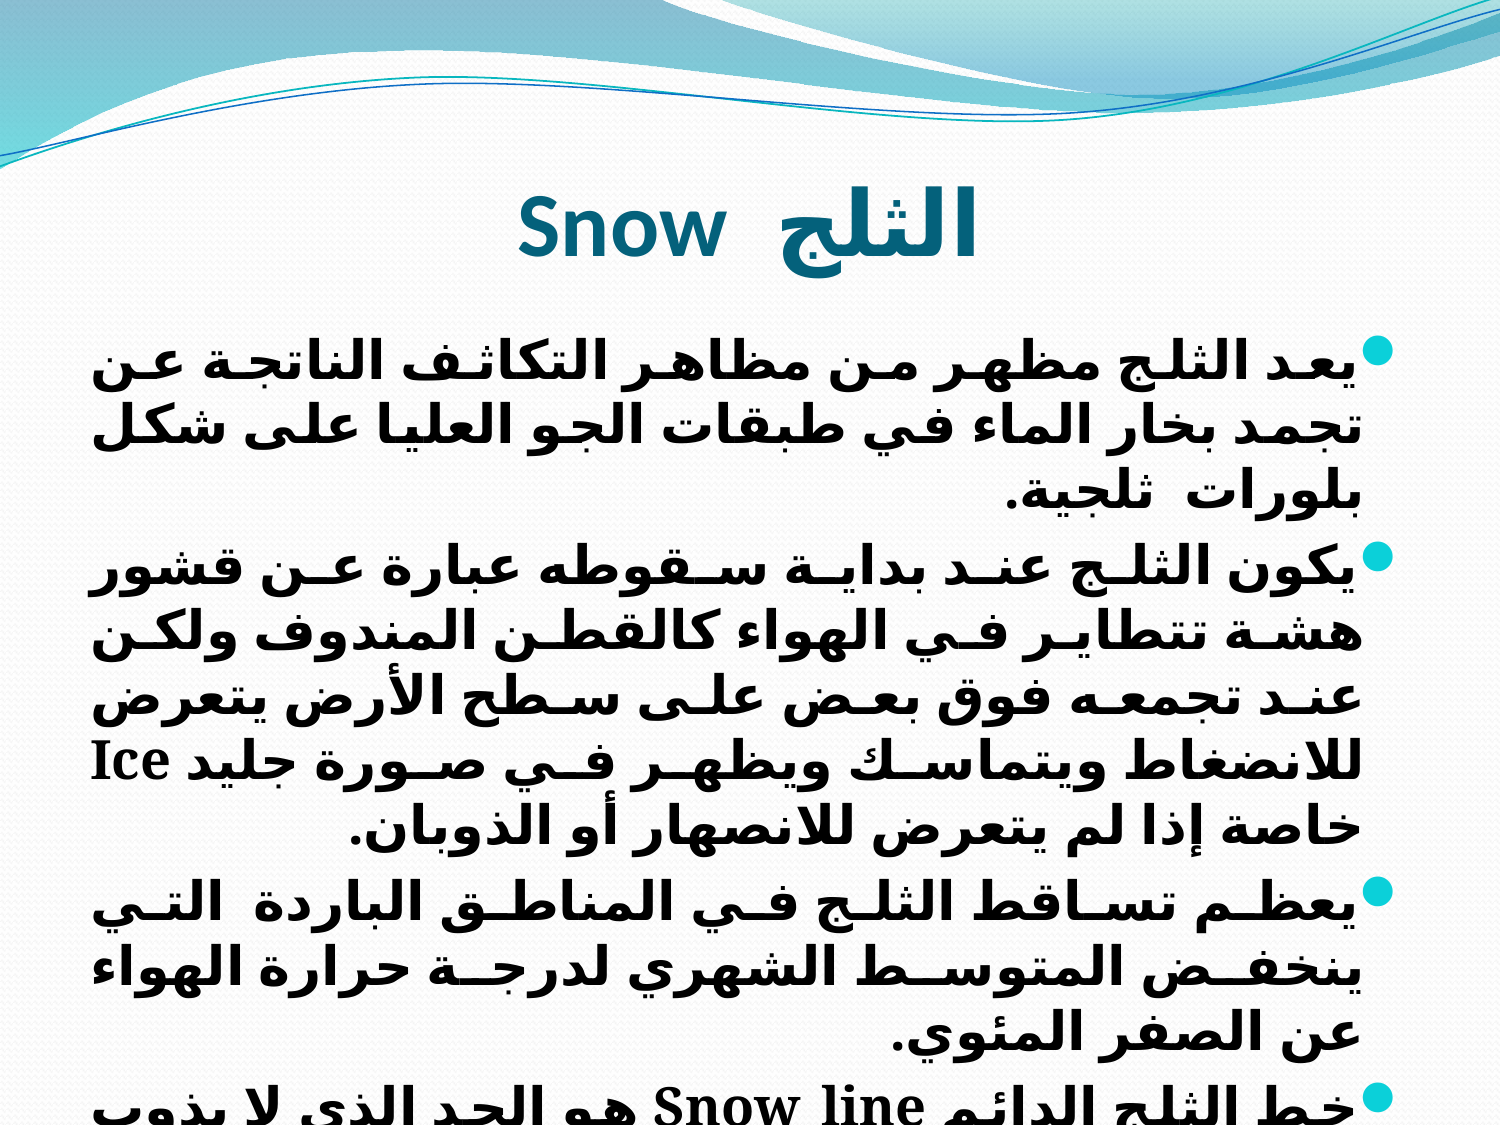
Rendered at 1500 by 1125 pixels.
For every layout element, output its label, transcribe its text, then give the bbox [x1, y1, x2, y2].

list يعد الثلج مظهر من مظاهر التكاثف الناتجة عن تجمد بخار الماء في طبقات الجو العليا على شكل بلورات ثلجية. يكون الثلج عند بداية سقوطه عبارة عن قشور هشة تتطاير في الهواء كالقطن المندوف ولكن عند تجمعه فوق بعض على سطح الأرض يتعرض للانضغاط ويتماسك ويظهر في صورة جليد Ice خاصة إذا لم يتعرض للانصهار أو الذوبان. يعظم تساقط الثلج في المناطق الباردة التي ينخفض المتوسط الشهري لدرجة حرارة الهواء عن الصفر المئوي. خط الثلج الدائم Snow line هو الحد الذي لا يذوب عنده الثلج طوال العام على القمم الجبلية ويختلف تبعاً لدوائر العرض المختلفة. [75, 317, 1425, 1038]
title الثلج Snow [75, 115, 1425, 275]
